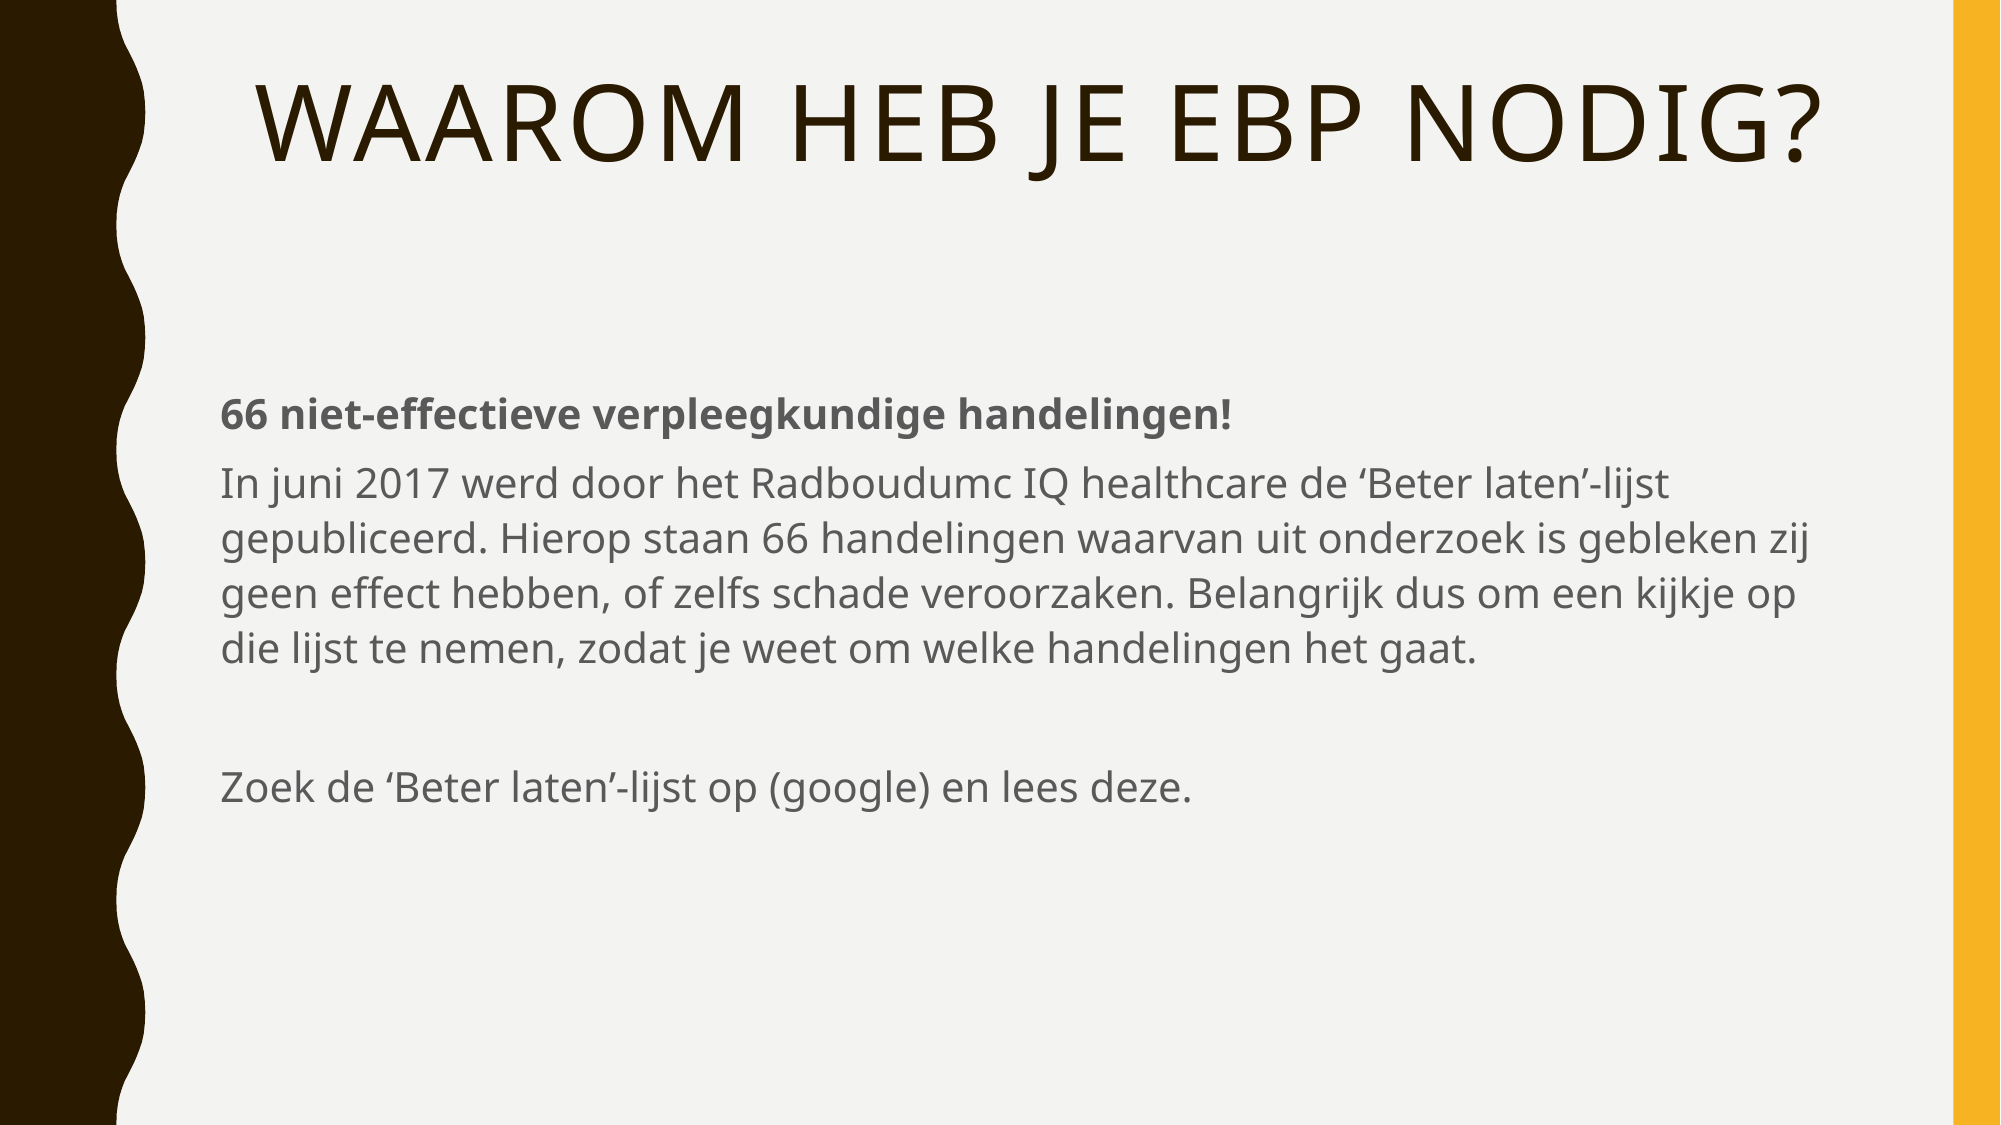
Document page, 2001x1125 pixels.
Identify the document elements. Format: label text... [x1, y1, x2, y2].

title Waarom heb je EBP nodig? [205, 62, 1875, 308]
list 66 niet-effectieve verpleegkundige handelingen! In juni 2017 werd door het Radboudumc IQ healthcare de ‘Beter laten’-lijst gepubliceerd. Hierop staan 66 handelingen waarvan uit onderzoek is gebleken zij geen effect hebben, of zelfs schade veroorzaken. Belangrijk dus om een kijkje op die lijst te nemen, zodat je weet om welke handelingen het gaat. Zoek de ‘Beter laten’-lijst op (google) en lees deze. [205, 375, 1875, 965]
